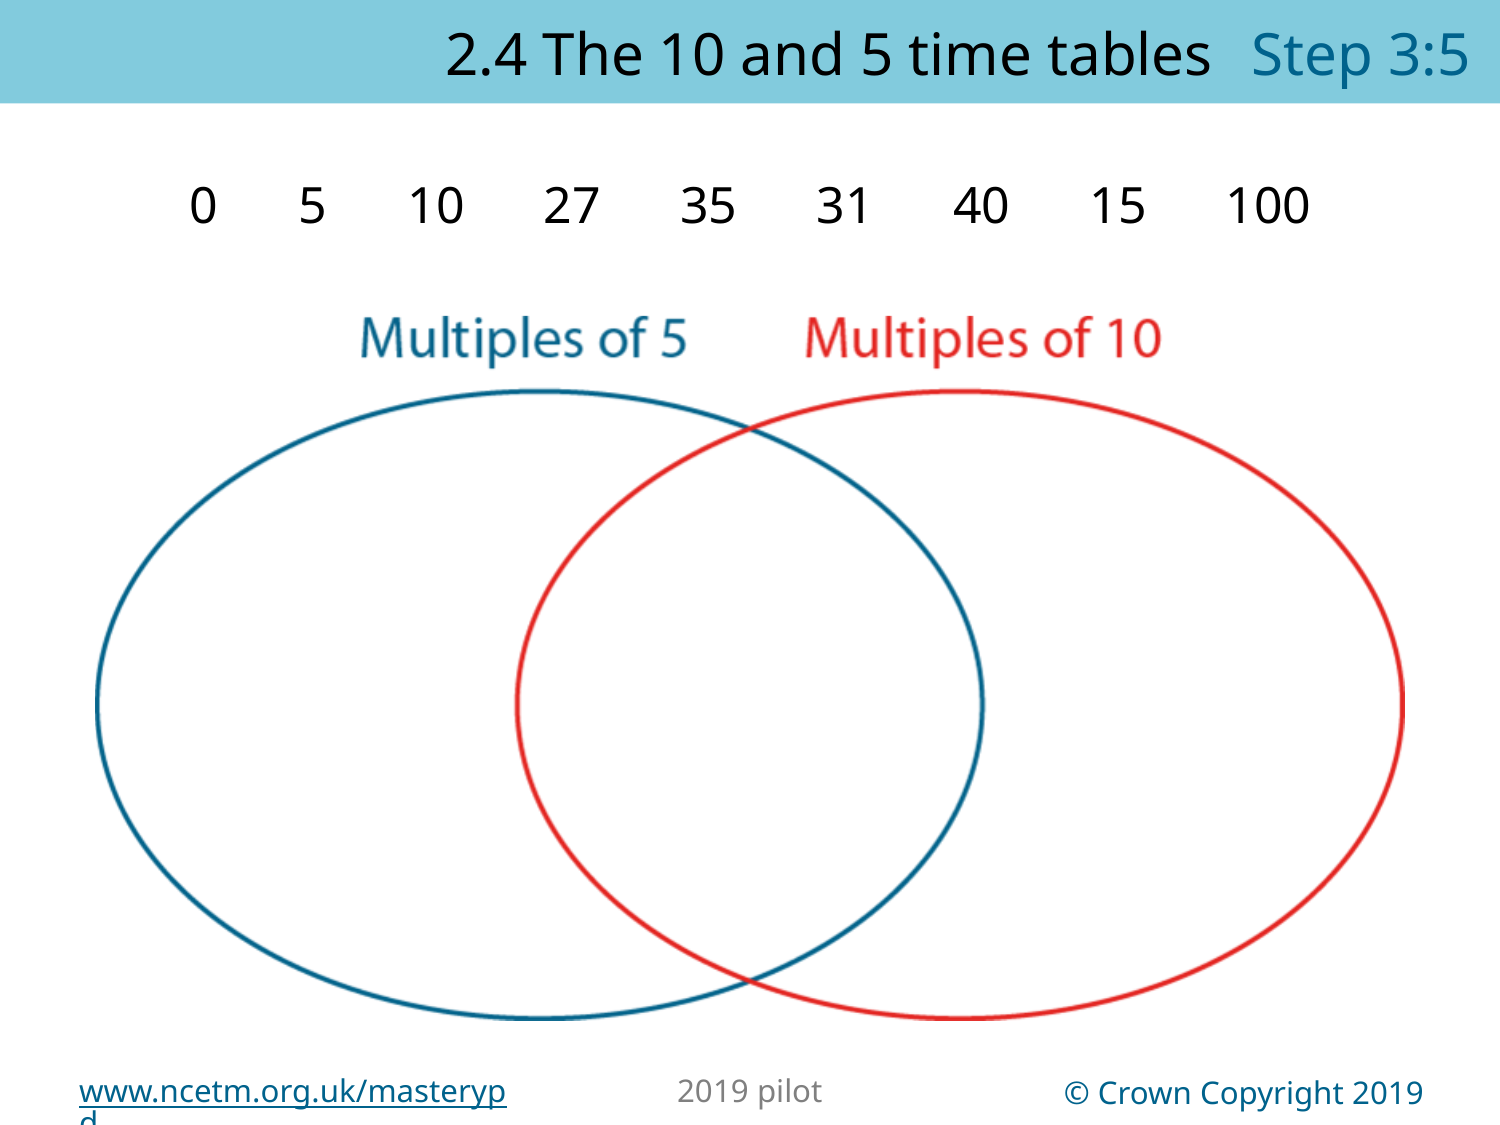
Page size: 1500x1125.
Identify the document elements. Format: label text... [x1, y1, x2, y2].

text_box 31 [801, 166, 889, 241]
text_box 5 [284, 166, 343, 241]
text_box 10 [392, 166, 480, 241]
text_box 40 [938, 166, 1026, 241]
text_box 27 [529, 166, 616, 241]
text_box 35 [665, 166, 753, 241]
text_box 0 [174, 166, 234, 241]
picture [95, 308, 1405, 1021]
list 2.4 The 10 and 5 time tables Step 3:5 [0, 0, 1500, 104]
text_box 100 [1210, 166, 1327, 241]
text_box 15 [1074, 166, 1162, 241]
